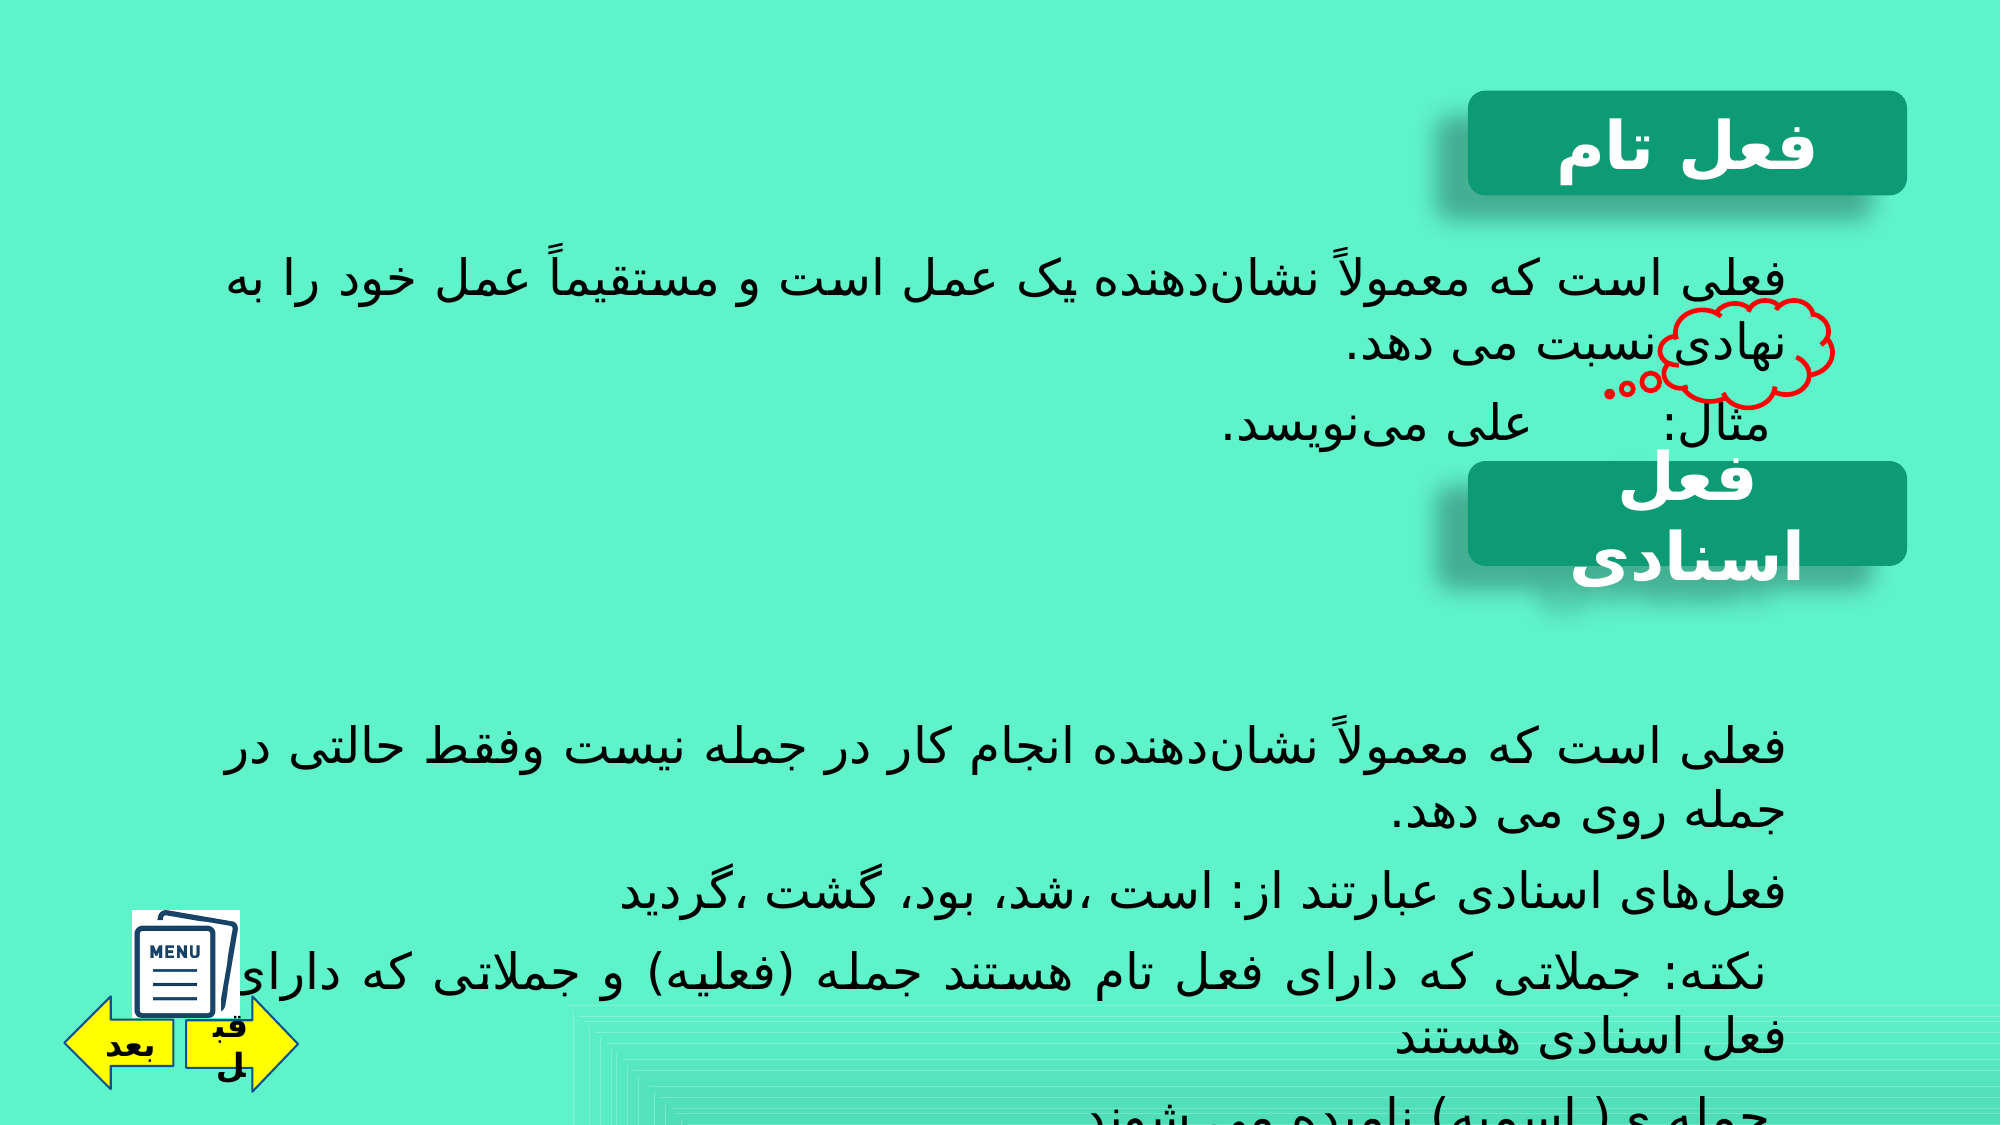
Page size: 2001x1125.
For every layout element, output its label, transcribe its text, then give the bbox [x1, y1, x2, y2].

text_box [1620, 381, 1635, 396]
text_box [1605, 390, 1614, 399]
picture [132, 910, 240, 1018]
text_box [1640, 371, 1661, 392]
text_box فعل اسنادی [1466, 460, 1909, 568]
text_box فعلی است که معمولاً نشان‌دهنده یک عمل است و مستقیماً عمل خود را به نهادی نسبت می دهد. مثال: علی می‌نویسد. فعلی است که معمولاً نشان‌دهنده انجام کار در جمله نیست وفقط حالتی در جمله روی می دهد. فعل‌های اسنادی عبارتند از: است ،شد، بود، گشت ،گردید نکته: جملاتی که دارای فعل تام هستند جمله (فعلیه) و جملاتی که دارای فعل اسنادی هستند جمله ی( اسمیه) نامیده می شوند. نکته :اگر فعل‌های گشت و گردید معنی گردش کردن را بدهد فعل اسنادی نیستند. [209, 233, 1803, 1125]
text_box بعد [63, 995, 175, 1091]
text_box فعل تام [1466, 89, 1909, 197]
text_box قبل [185, 995, 299, 1093]
text_box [1658, 299, 1834, 409]
